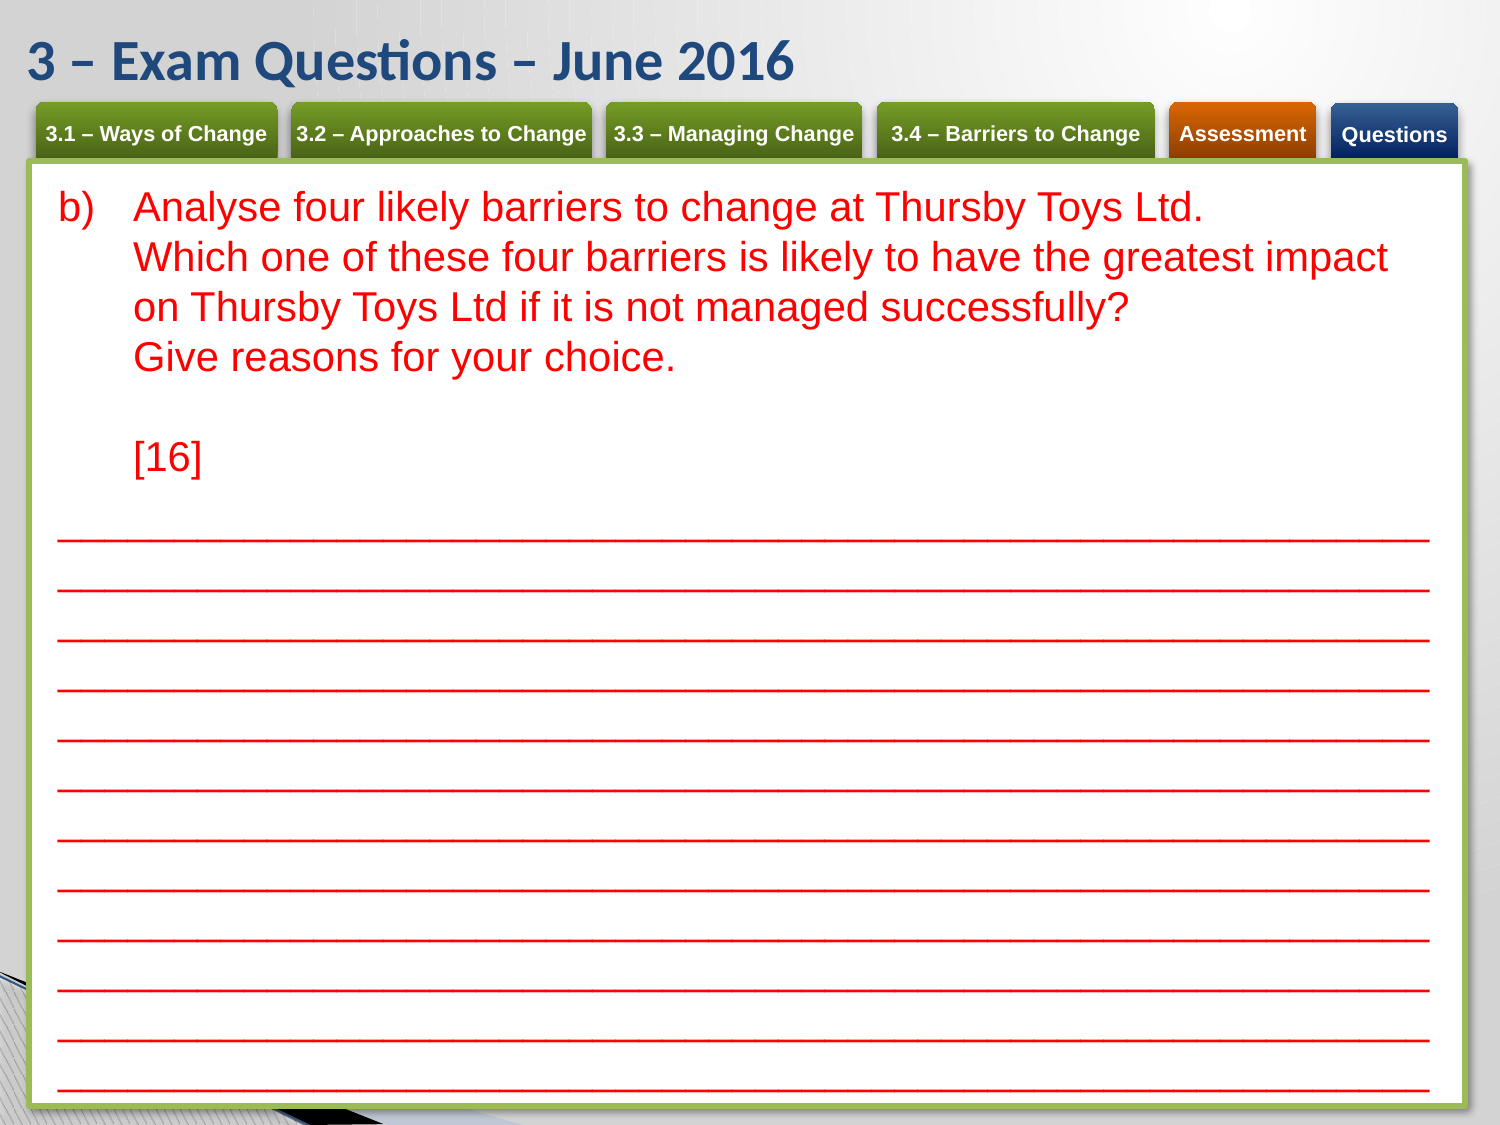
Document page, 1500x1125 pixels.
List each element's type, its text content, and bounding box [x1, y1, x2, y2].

title 3 – Exam Questions – June 2016 [11, 11, 1465, 102]
text_box Analyse four likely barriers to change at Thursby Toys Ltd. Which one of these four barriers is likely to have the greatest impact on Thursby Toys Ltd if it is not managed successfully? Give reasons for your choice. [16] __________________________________________________________________________________________________________________________________________________________________________________________________________________________________________________________________________________________________________________________________________________________________________________________________________________________________________________________________________________________________________________________________________________________________________________________________________________________________________________________________________________________________________________________________________________________________________________________________________________________________________________________ [41, 172, 1447, 1125]
